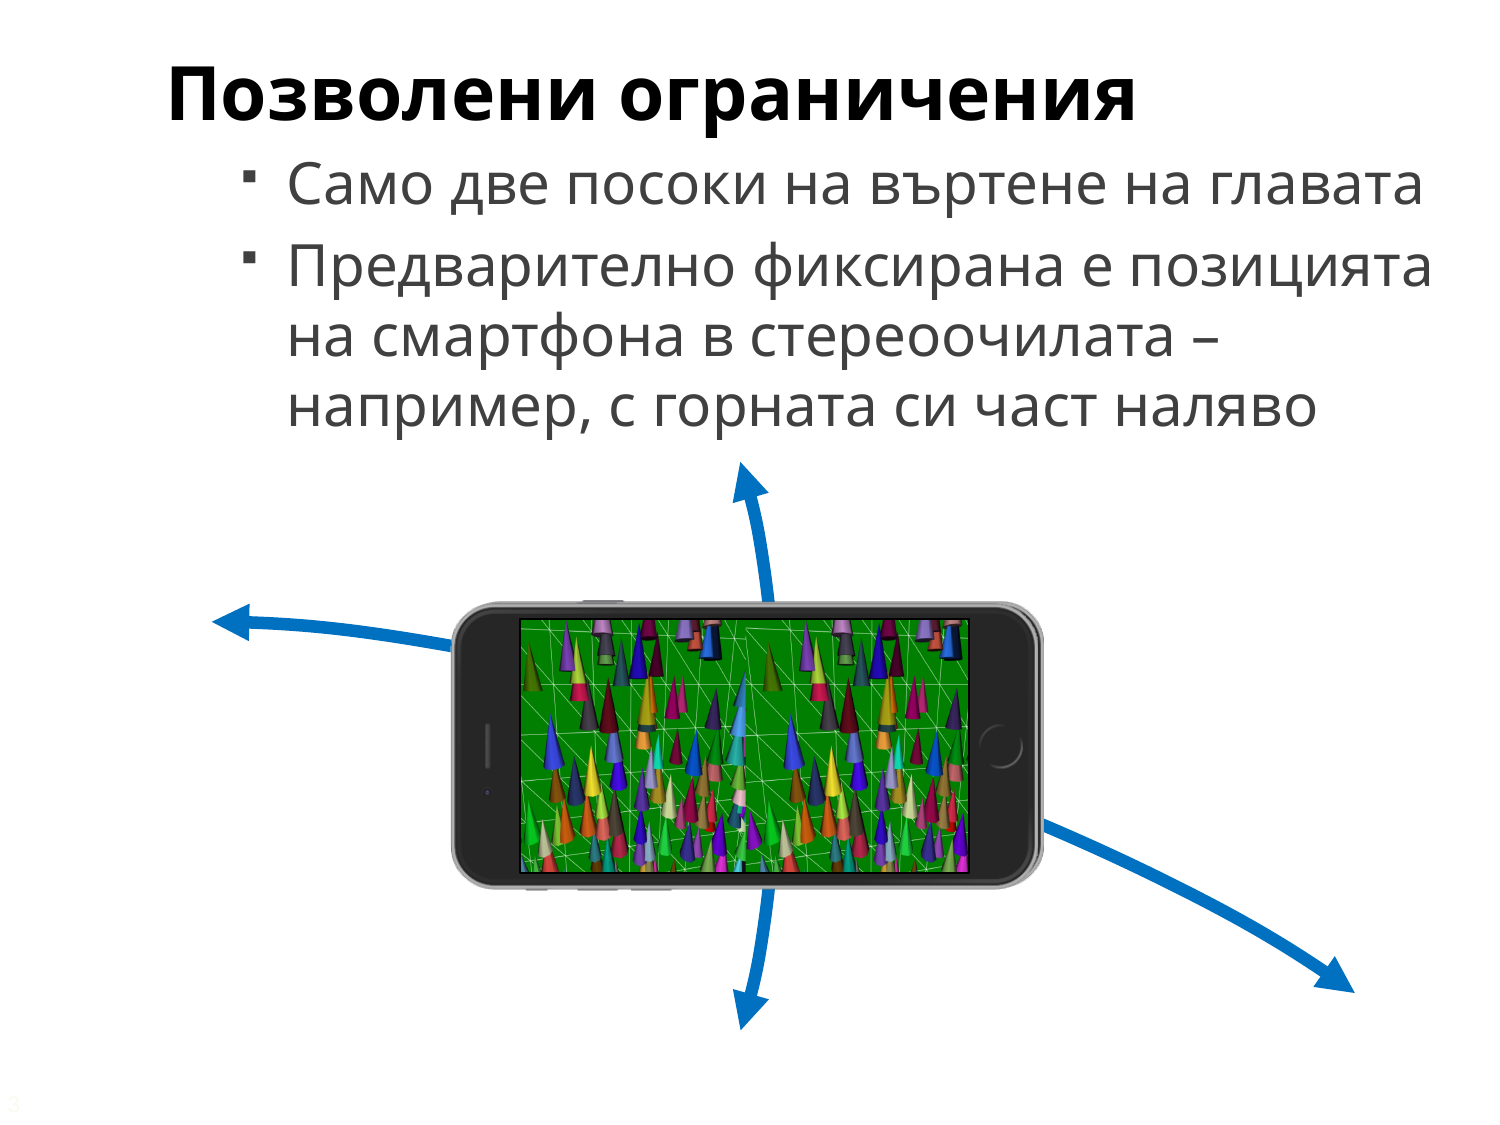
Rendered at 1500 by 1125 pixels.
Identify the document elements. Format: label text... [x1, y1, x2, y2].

text_box [767, 826, 1355, 994]
list Позволени ограничения Само две посоки на въртене на главата Предварително фиксирана е позицията на смартфона в стереоочилата – например, с горната си част наляво [150, 37, 1488, 1113]
picture [456, 600, 1044, 889]
text_box [211, 615, 445, 749]
text_box [716, 899, 769, 1031]
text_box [450, 602, 1038, 891]
text_box [715, 461, 769, 598]
